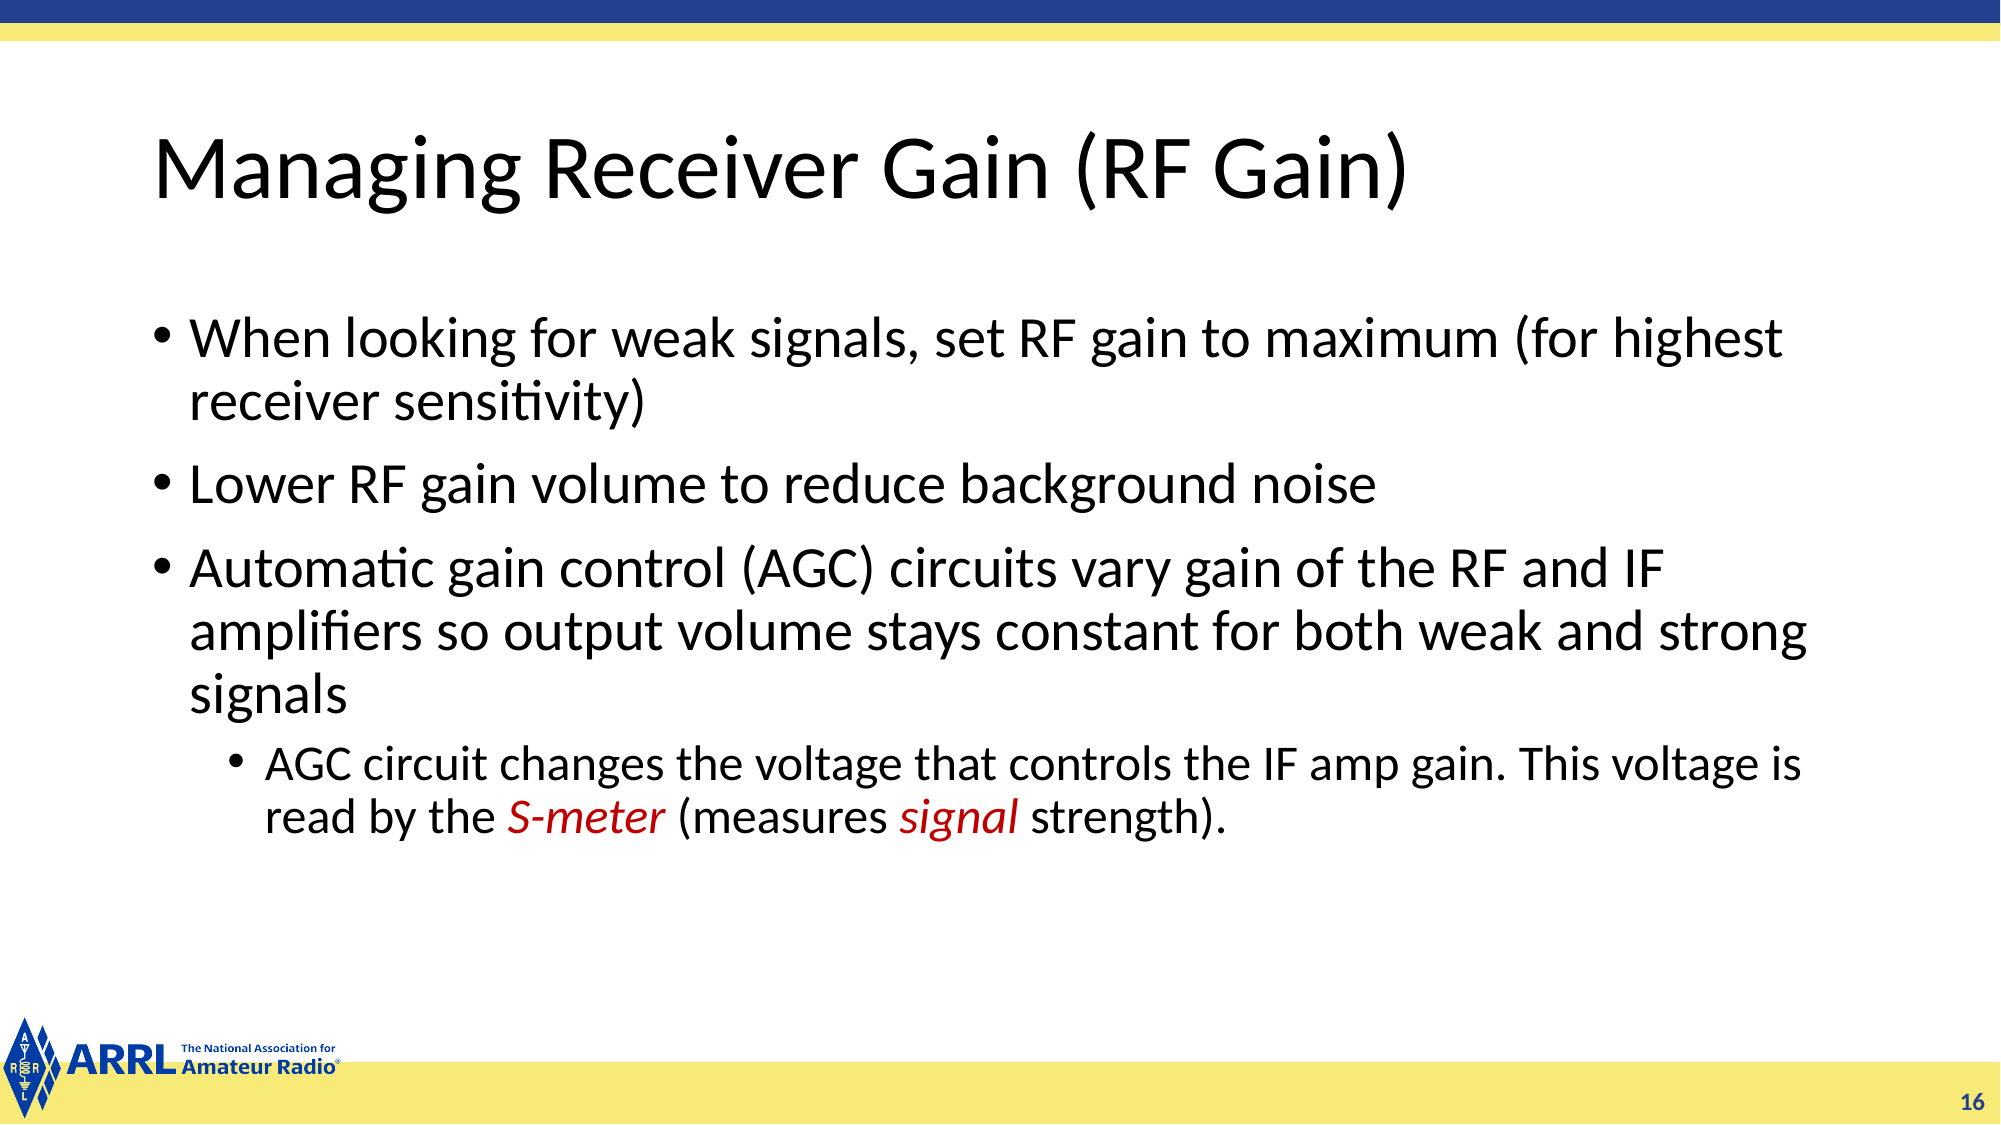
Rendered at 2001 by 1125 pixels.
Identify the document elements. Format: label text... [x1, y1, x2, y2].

list When looking for weak signals, set RF gain to maximum (for highest receiver sensitivity) Lower RF gain volume to reduce background noise Automatic gain control (AGC) circuits vary gain of the RF and IF amplifiers so output volume stays constant for both weak and strong signals AGC circuit changes the voltage that controls the IF amp gain. This voltage is read by the S-meter (measures signal strength). [137, 299, 1863, 1014]
picture [1, 1015, 342, 1121]
title Managing Receiver Gain (RF Gain) [137, 59, 1863, 278]
